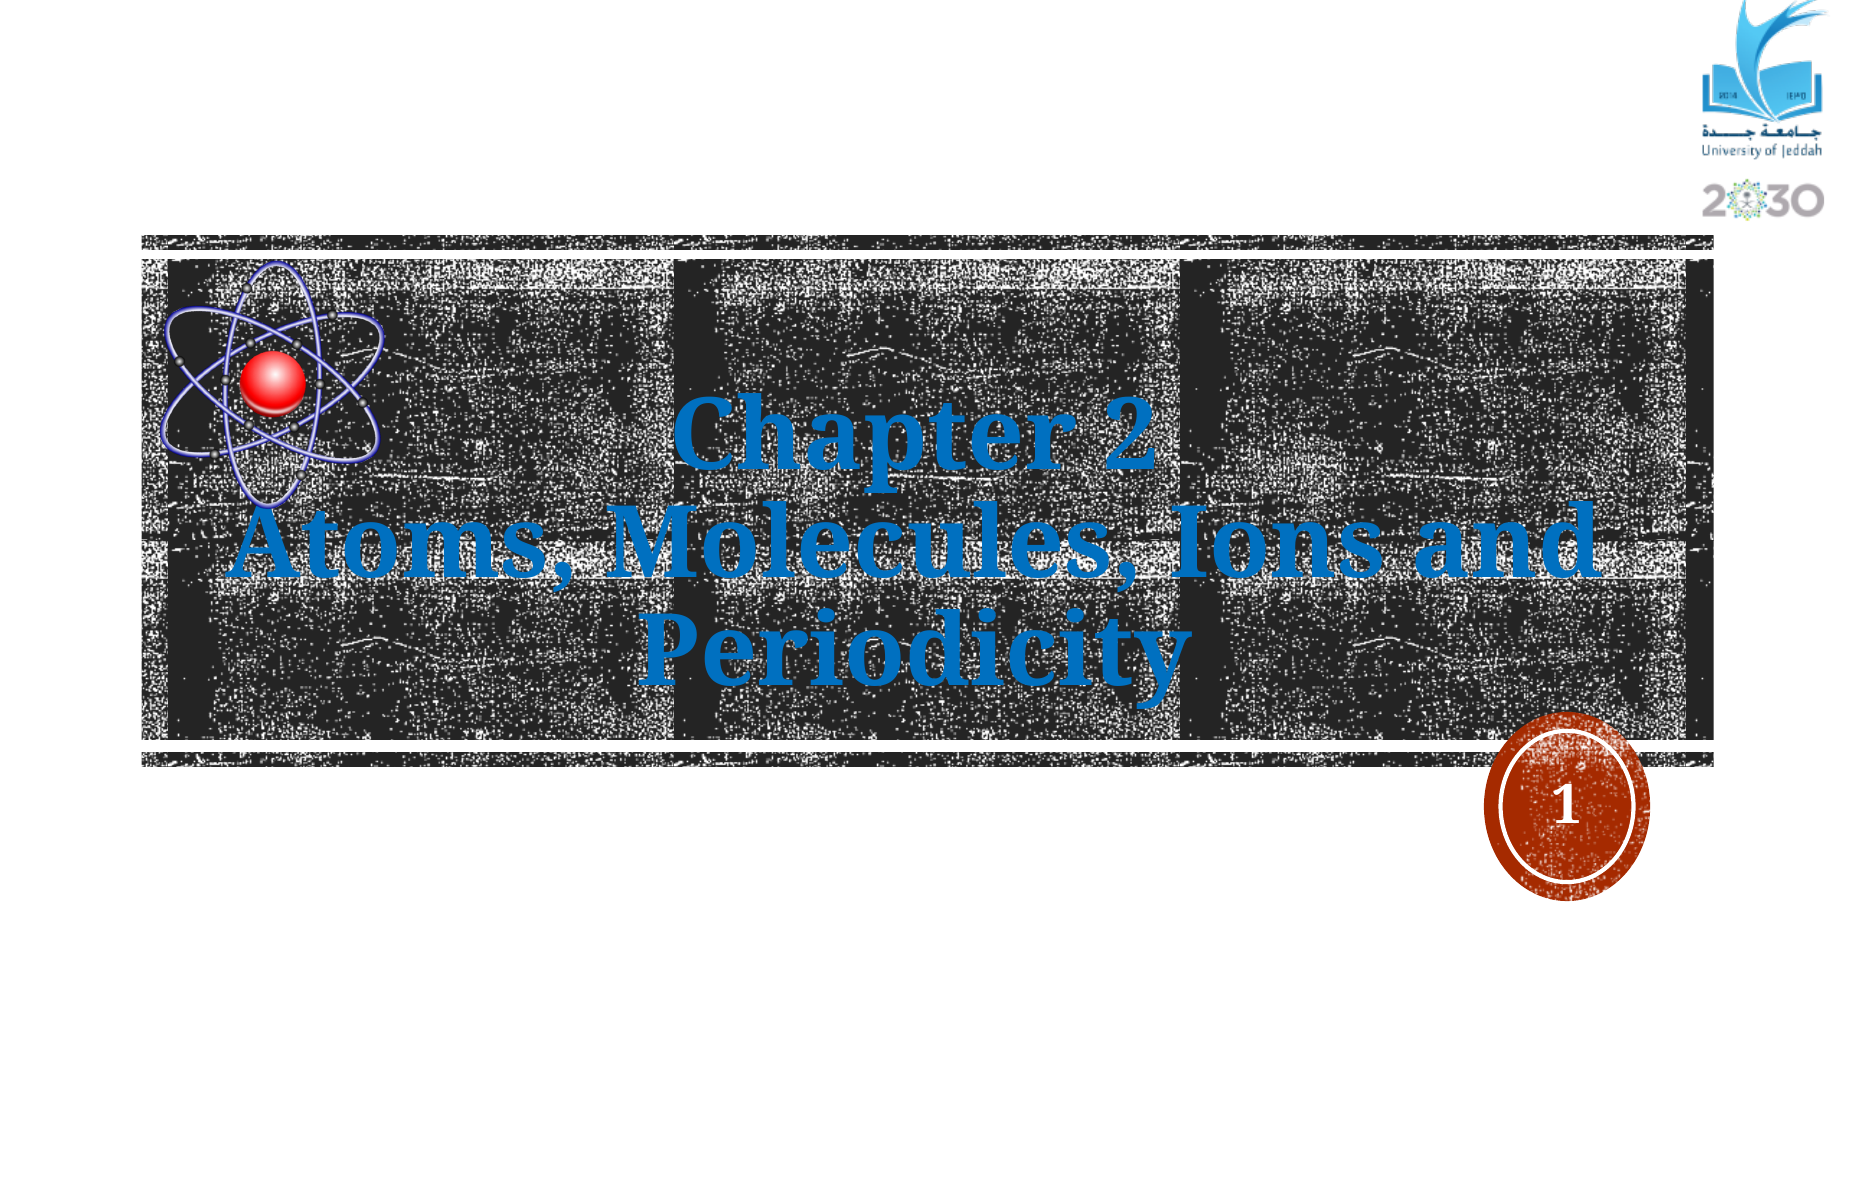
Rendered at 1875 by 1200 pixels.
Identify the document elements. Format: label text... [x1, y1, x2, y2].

picture [1681, 0, 1846, 227]
picture [112, 230, 432, 539]
text_box Chapter 2 Atoms, Molecules, Ions and Periodicity [141, 375, 1688, 715]
slide_number 1 [1475, 750, 1659, 863]
